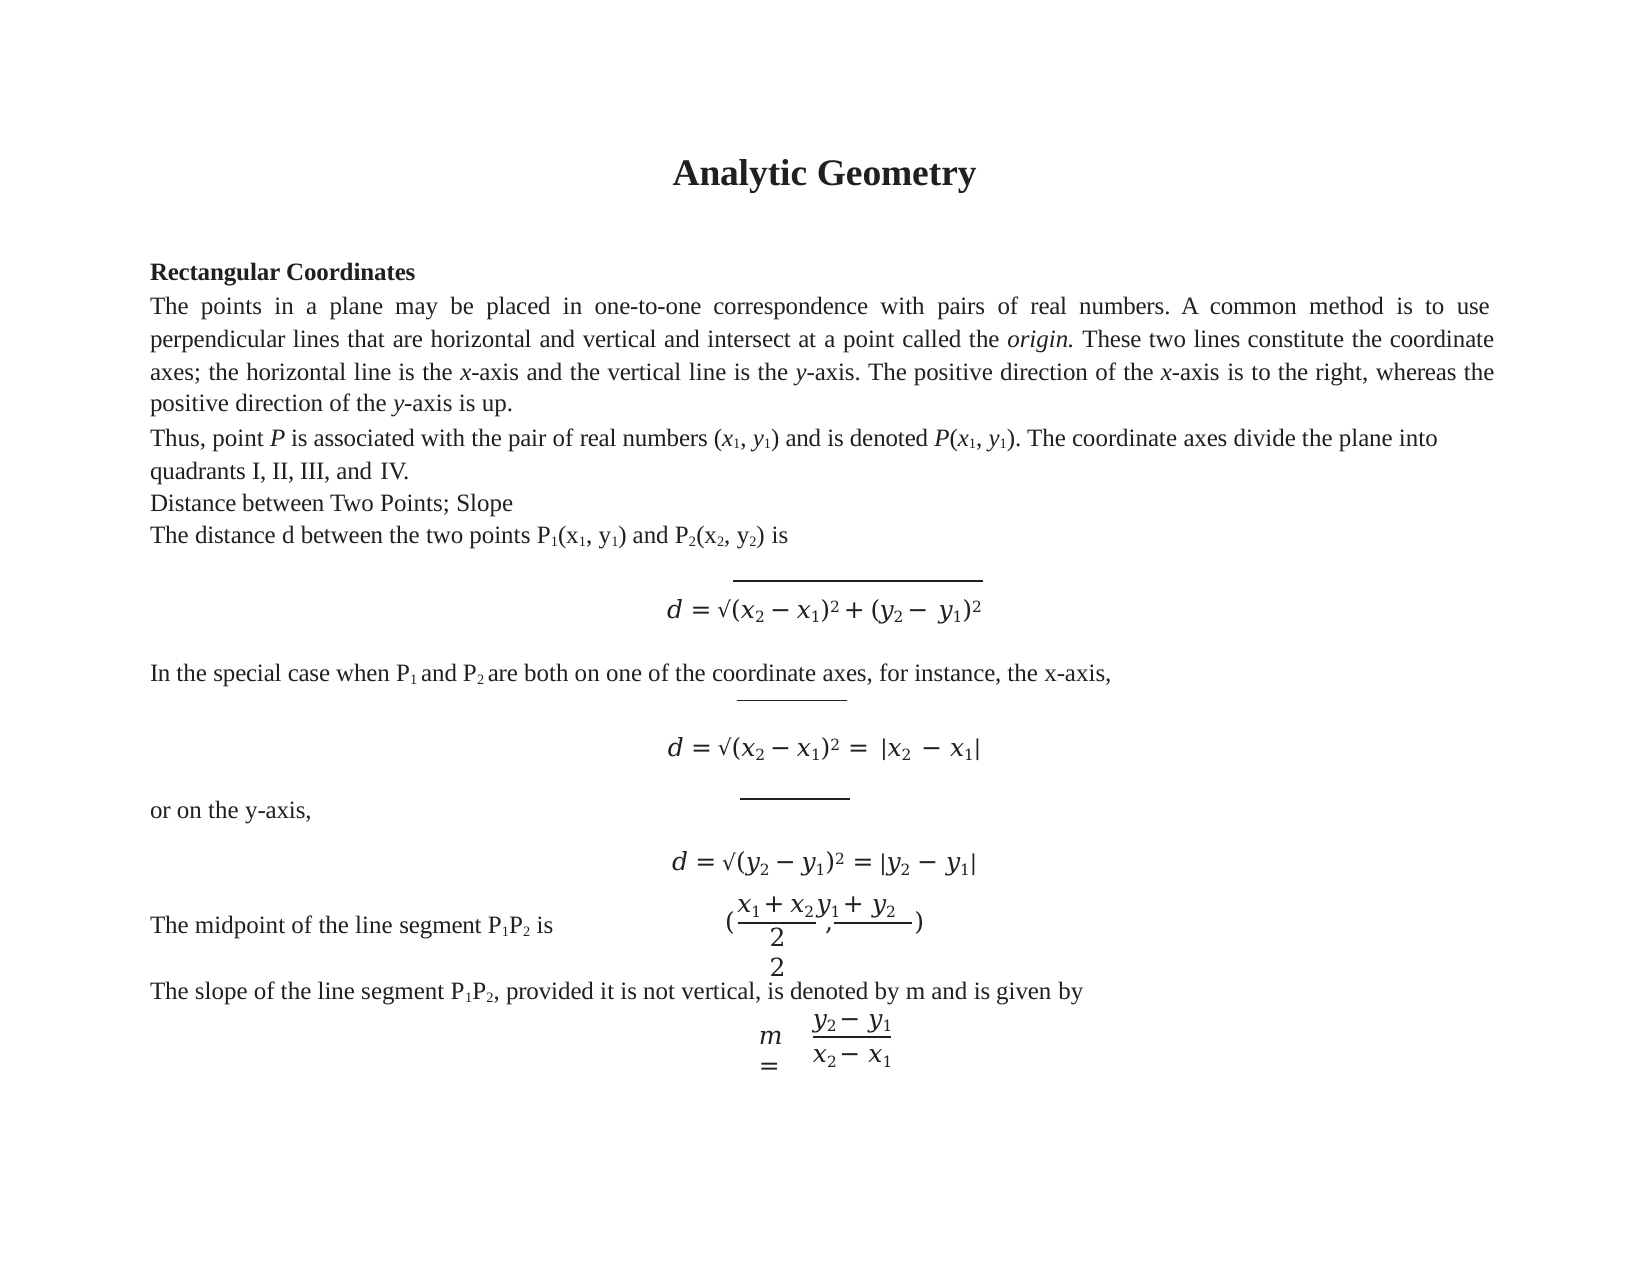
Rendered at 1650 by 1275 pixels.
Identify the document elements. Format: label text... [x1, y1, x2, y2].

text_box 2 2 [767, 919, 883, 973]
text_box ( [722, 903, 740, 936]
title Analytic Geometry [670, 145, 980, 250]
text_box 𝑥1 + 𝑥2 𝑦1 + 𝑦2 [735, 884, 914, 921]
list Rectangular Coordinates The points in a plane may be placed in one-to-one correspondence with pairs of real numbers. A common method is to use perpendicular lines that are horizontal and vertical and intersect at a point called the origin. These two lines constitute the coordinate axes; the horizontal line is the x-axis and the vertical line is the y-axis. The positive direction of the x-axis is to the right, whereas the positive direction of the y-axis is up. Thus, point P is associated with the pair of real numbers (x1, y1) and is denoted P(x1, y1). The coordinate axes divide the plane into quadrants I, II, III, and IV. Distance between Two Points; Slope The distance d between the two points P1(x1, y1) and P2(x2, y2) is 𝑑 = √(𝑥2 − 𝑥1)2 + (𝑦2 − 𝑦1)2 In the special case when P1 and P2 are both on one of the coordinate axes, for instance, the x-axis, 𝑑 = √(𝑥2 − 𝑥1)2 = |𝑥2 − 𝑥1| or on the y-axis, 𝑑 = √(𝑦2 − 𝑦1)2 = |𝑦2 − 𝑦1| The midpoint of the line segment P1P2 is [147, 250, 1503, 980]
text_box 𝑚 = [756, 1017, 809, 1080]
text_box 𝑦2 − 𝑦1 [810, 998, 893, 1034]
text_box The slope of the line segment P1P2, provided it is not vertical, is denoted by m and is given by [147, 973, 1092, 1006]
text_box , ) [822, 903, 927, 936]
text_box 𝑥2 − 𝑥1 [810, 1034, 893, 1071]
